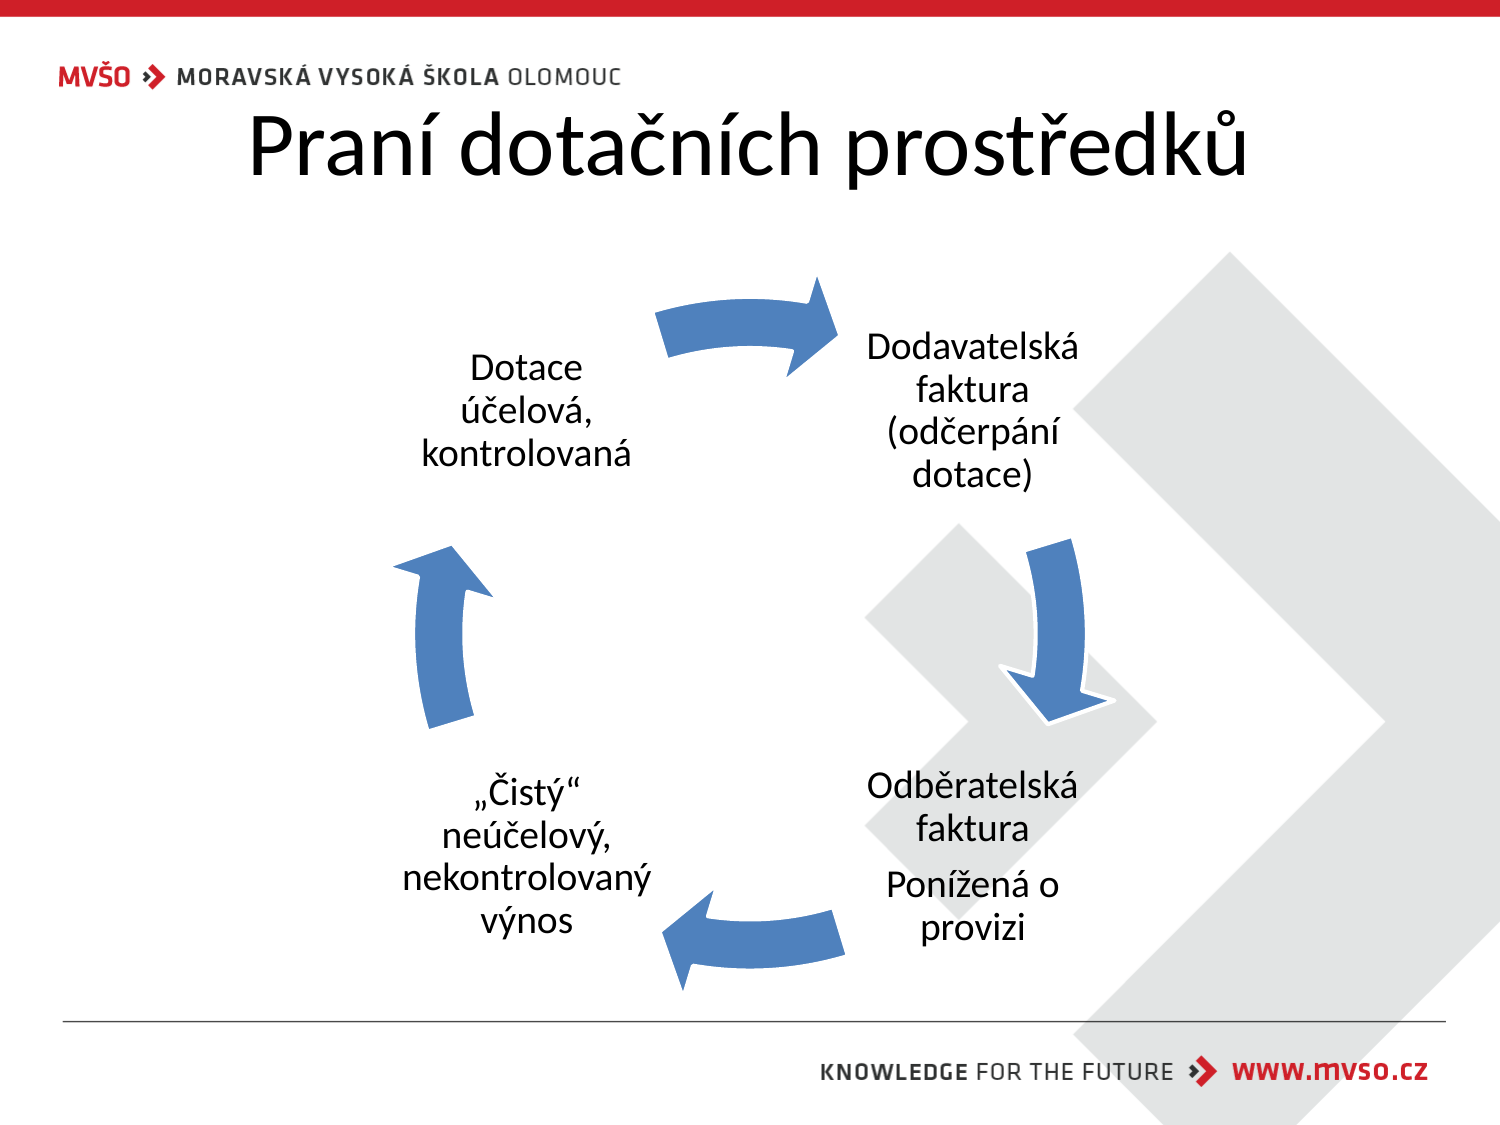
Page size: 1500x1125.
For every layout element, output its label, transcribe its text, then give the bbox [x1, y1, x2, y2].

title Praní dotačních prostředků [75, 45, 1425, 233]
picture [0, 0, 1500, 1125]
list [74, 262, 1426, 1006]
